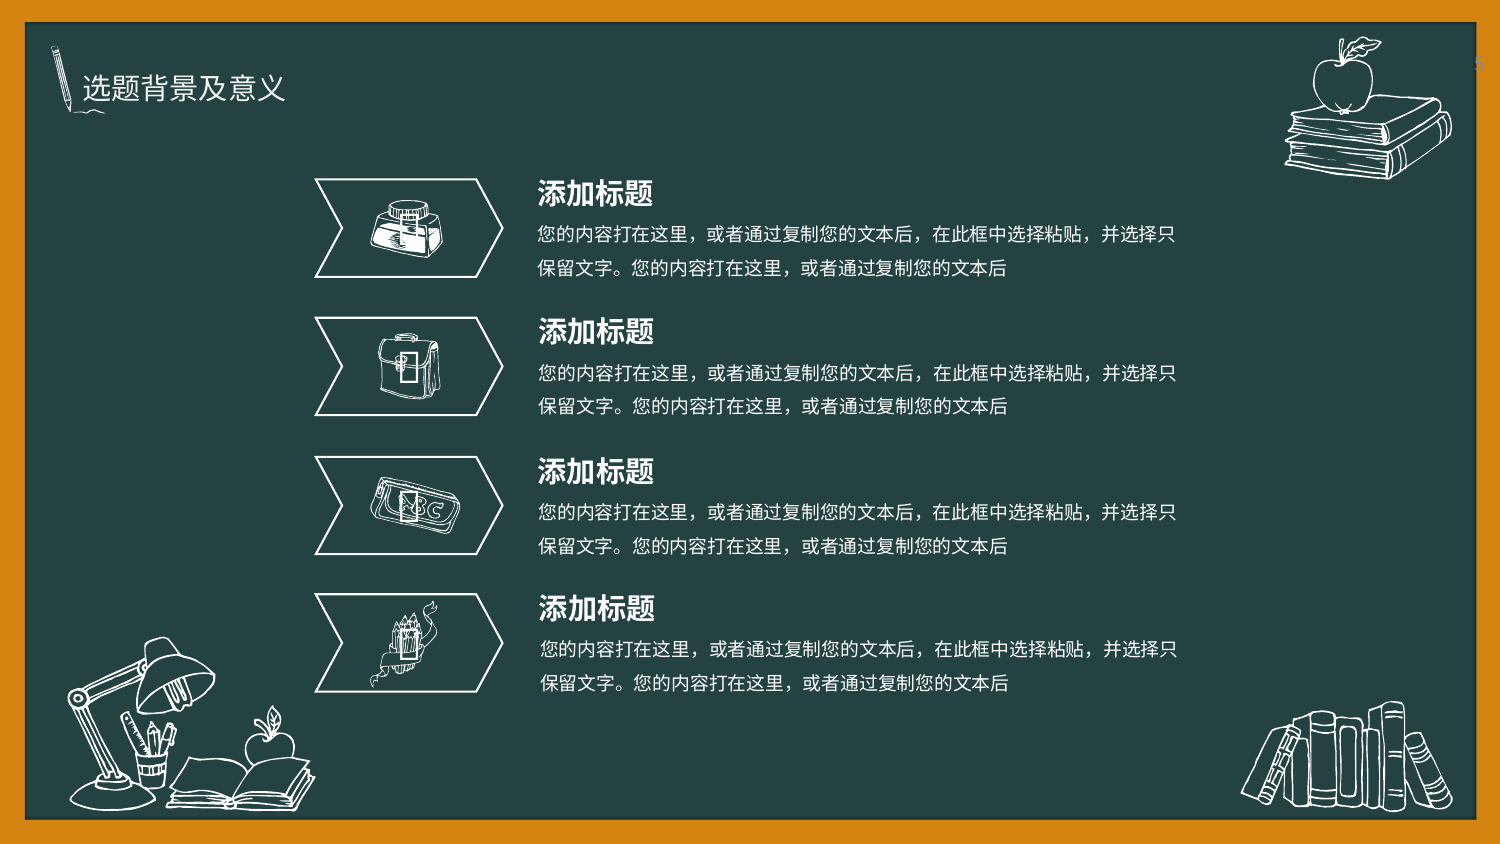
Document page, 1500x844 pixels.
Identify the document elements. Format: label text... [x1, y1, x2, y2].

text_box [532, 168, 1199, 288]
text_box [534, 583, 1201, 703]
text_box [315, 456, 503, 555]
picture [0, 0, 1500, 844]
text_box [315, 594, 503, 692]
slide_number 5 [1447, 40, 1500, 89]
text_box 选题背景及意义 [106, 62, 357, 113]
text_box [532, 445, 1200, 566]
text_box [315, 179, 503, 277]
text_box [533, 306, 1200, 426]
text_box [315, 317, 503, 416]
